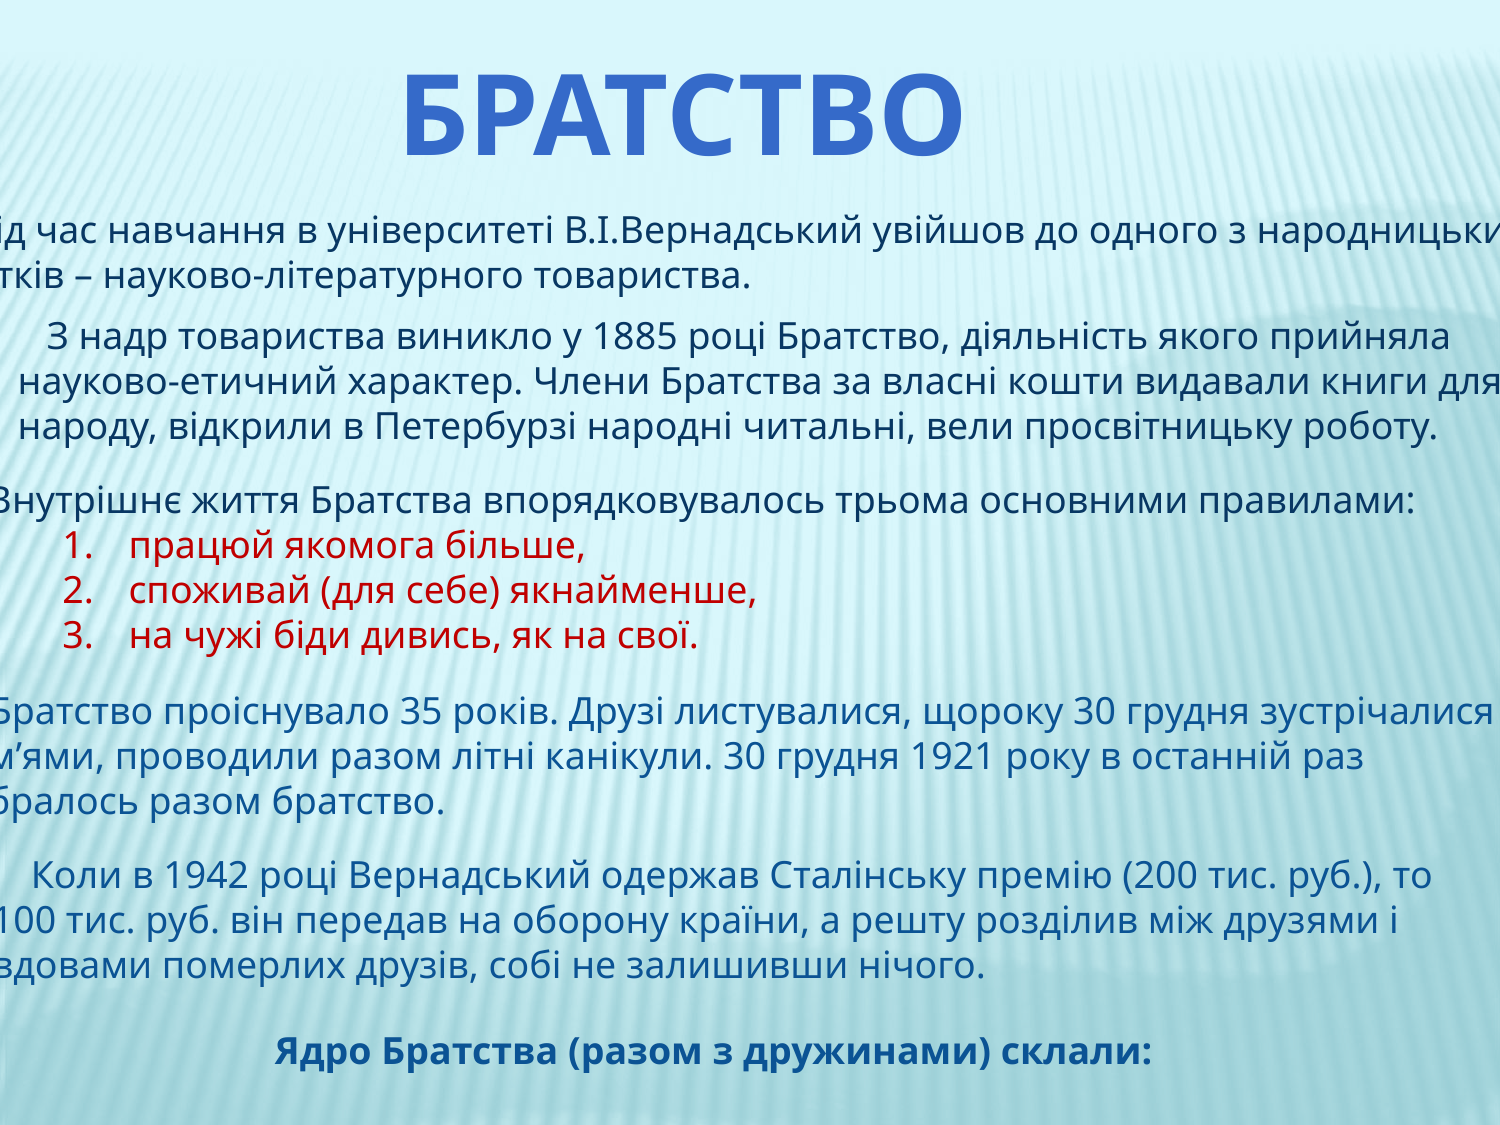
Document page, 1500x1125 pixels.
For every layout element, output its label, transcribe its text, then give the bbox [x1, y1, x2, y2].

text_box Під час навчання в університеті В.І.Вернадський увійшов до одного з народницьких гуртків – науково-літературного товариства. [0, 199, 1500, 304]
text_box Внутрішнє життя Братства впорядковувалось трьома основними правилами: працюй якомога більше, споживай (для себе) якнайменше, на чужі біди дивись, як на свої. [0, 468, 1442, 664]
text_box БРАТСТВО [382, 35, 984, 186]
text_box Братство проіснувало 35 років. Друзі листувалися, щороку 30 грудня зустрічалися сім’ями, проводили разом літні канікули. 30 грудня 1921 року в останній раз зібралось разом братство. [0, 679, 1500, 830]
text_box З надр товариства виникло у 1885 році Братство, діяльність якого прийняла науково-етичний характер. Члени Братства за власні кошти видавали книги для народу, відкрили в Петербурзі народні читальні, вели просвітницьку роботу. [2, 304, 1500, 455]
text_box Коли в 1942 році Вернадський одержав Сталінську премію (200 тис. руб.), то 100 тис. руб. він передав на оборону країни, а решту розділив між друзями і вдовами померлих друзів, собі не залишивши нічого. [0, 843, 1459, 994]
text_box Ядро Братства (разом з дружинами) склали: [259, 1019, 1178, 1080]
